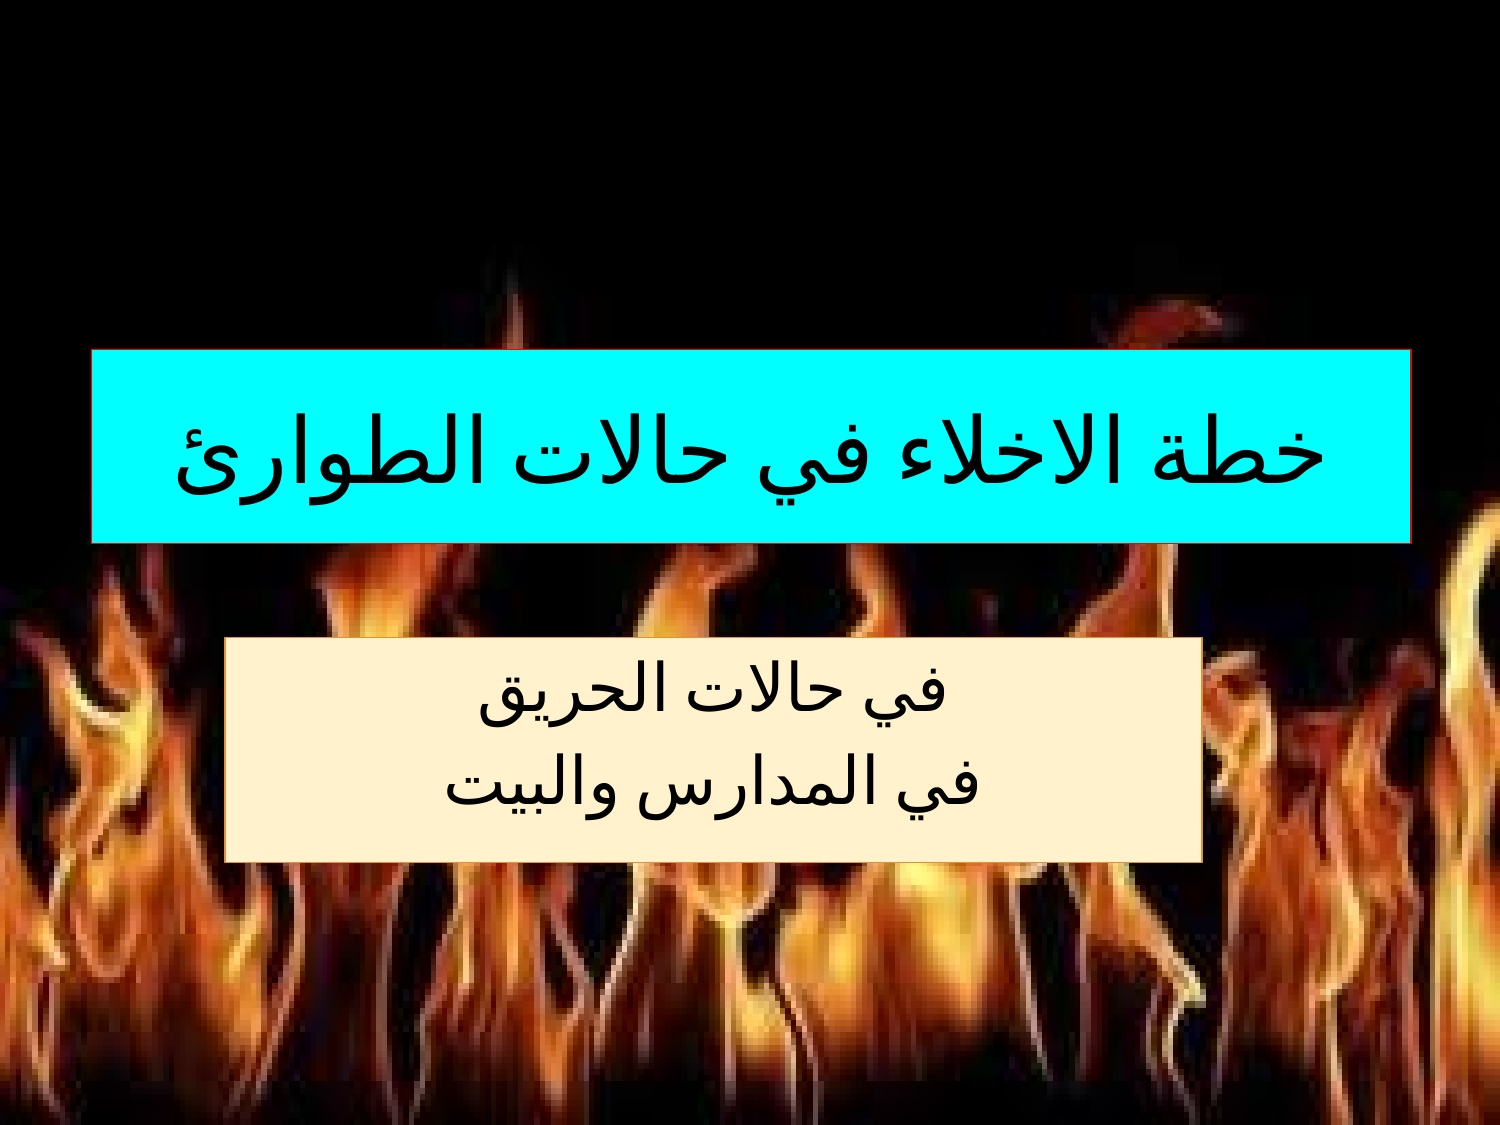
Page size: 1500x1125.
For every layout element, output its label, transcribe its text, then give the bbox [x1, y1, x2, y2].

title خطة الاخلاء في حالات الطوارئ [91, 349, 1411, 544]
picture [0, 0, 1500, 1125]
subtitle في حالات الحريق في المدارس والبيت [225, 637, 1203, 863]
